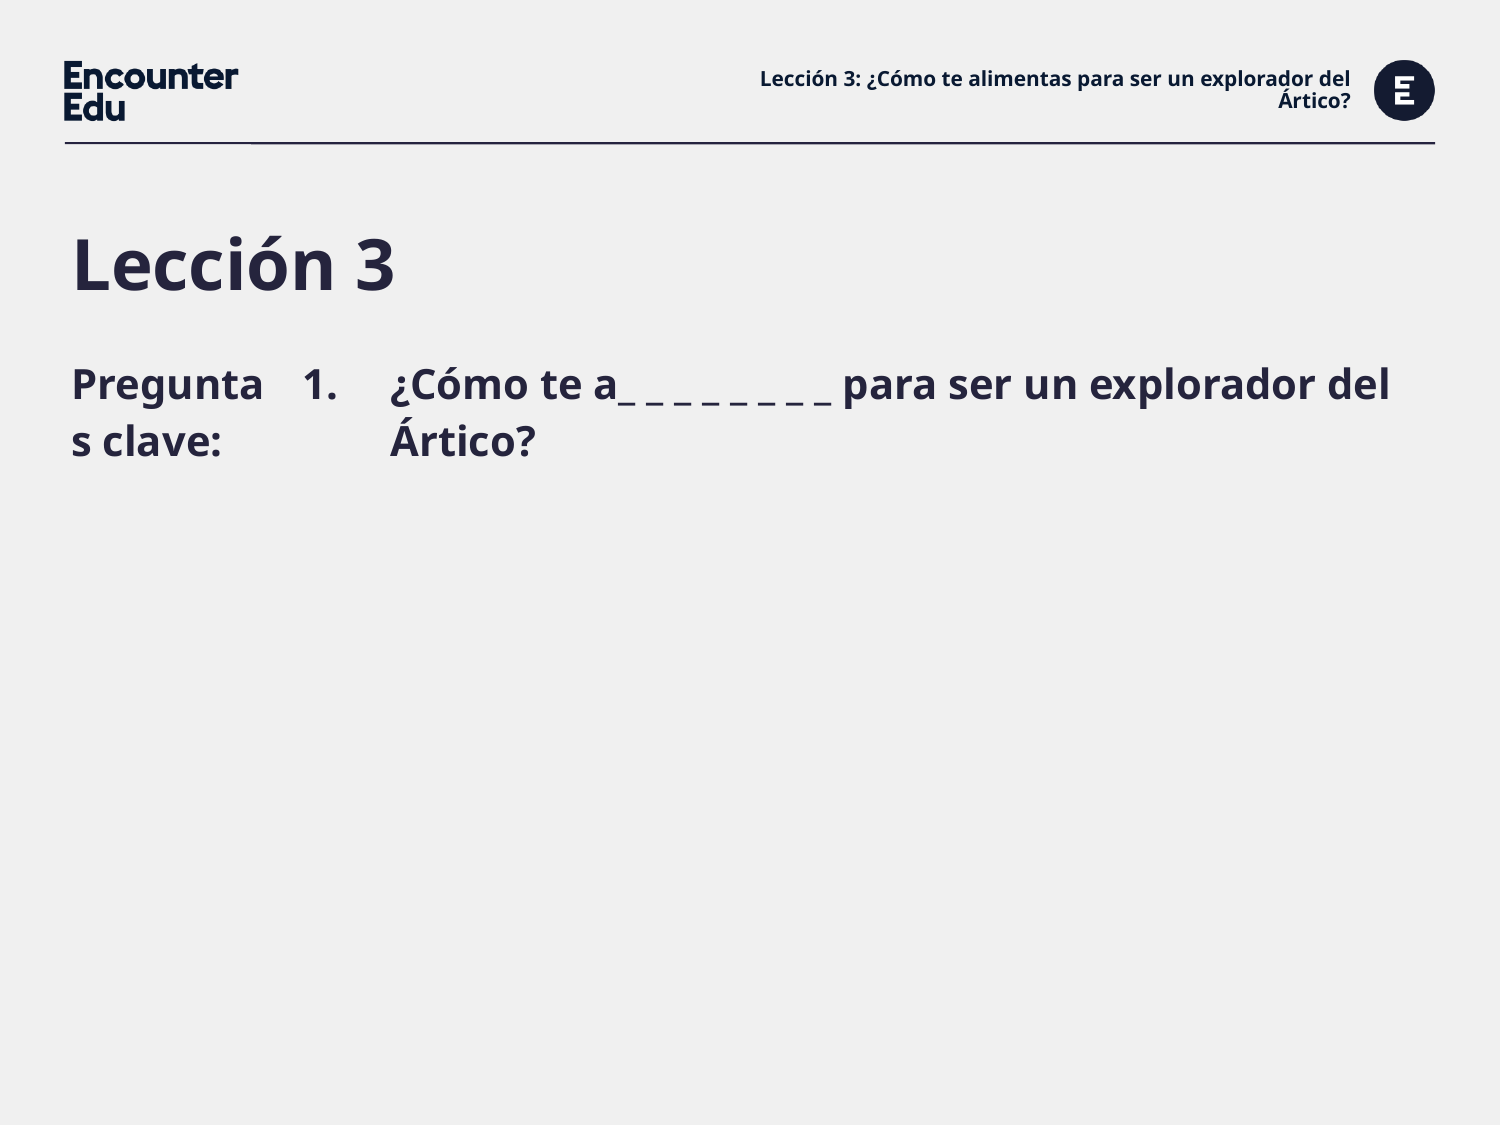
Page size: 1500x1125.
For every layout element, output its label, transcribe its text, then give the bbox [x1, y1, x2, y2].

picture [60, 59, 243, 122]
table_header Preguntas clave: [56, 347, 288, 634]
picture [1372, 58, 1436, 122]
text_box Lección 3 [56, 212, 910, 312]
table_header ¿Cómo te a_ _ _ _ _ _ _ _ para ser un explorador del Ártico? [288, 347, 1468, 634]
title Lección 3: ¿Cómo te alimentas para ser un explorador del Ártico? [679, 67, 1359, 114]
